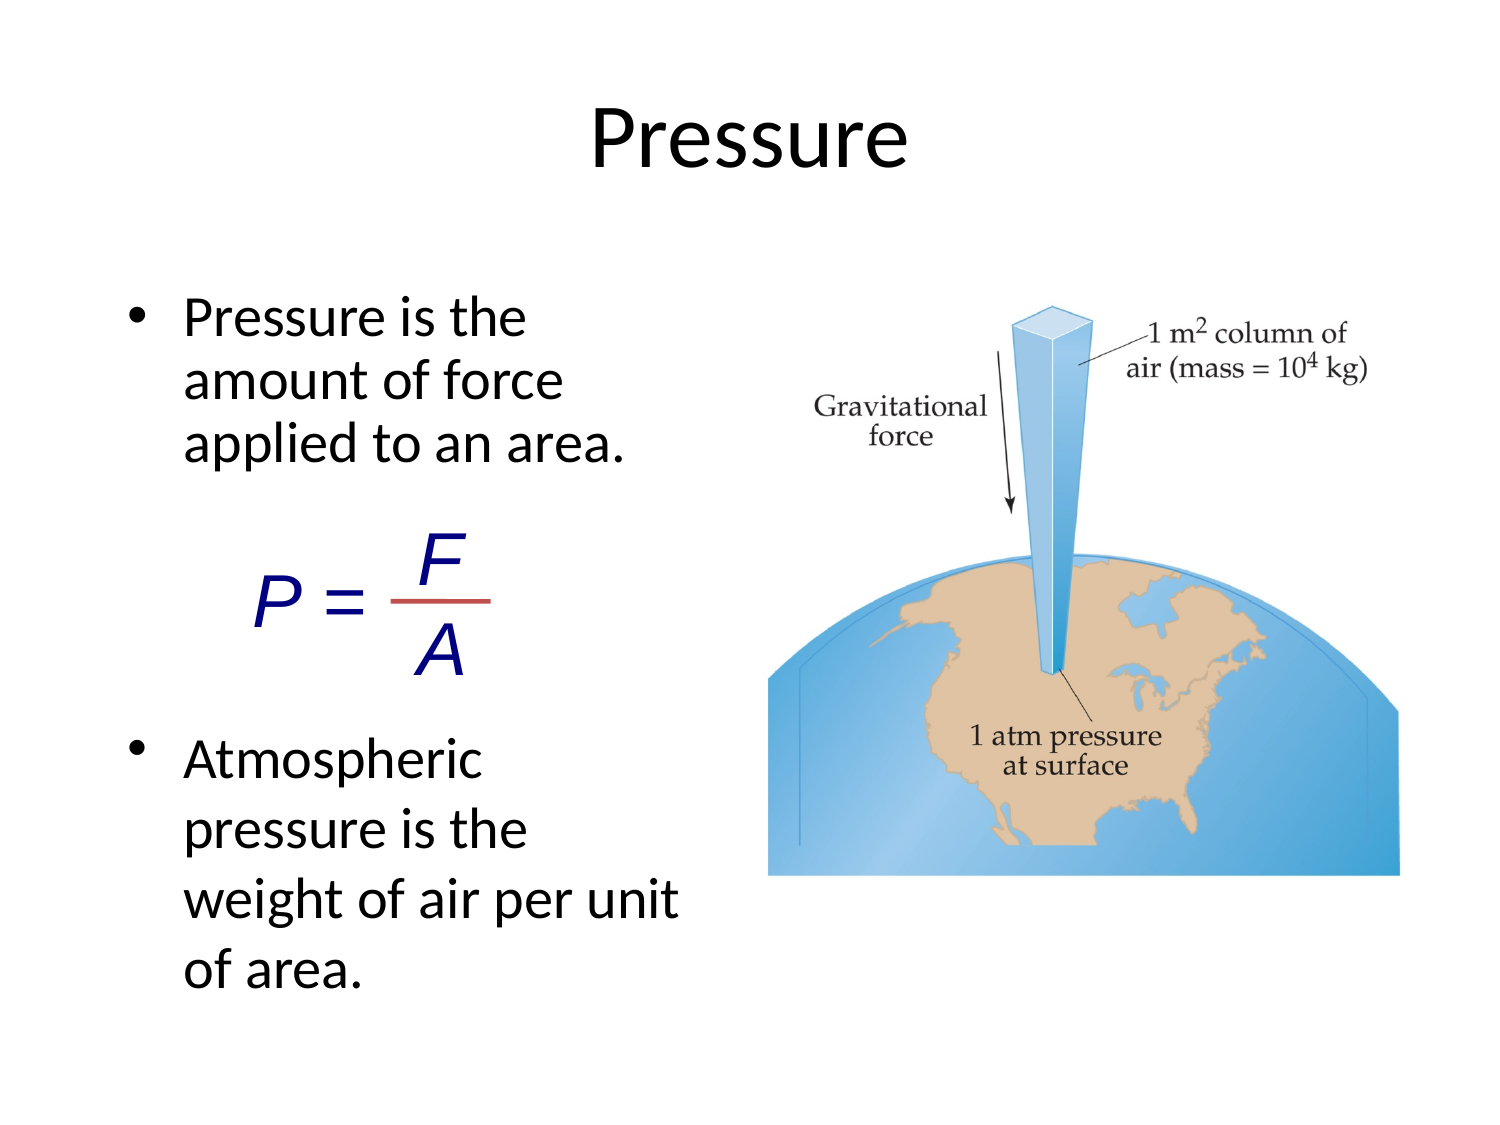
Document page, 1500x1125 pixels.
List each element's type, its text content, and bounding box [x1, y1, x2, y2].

list Pressure is the amount of force applied to an area. [112, 278, 738, 492]
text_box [237, 503, 491, 699]
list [762, 299, 1405, 881]
text_box Atmospheric pressure is the weight of air per unit of area. [112, 712, 700, 1088]
title Pressure [112, 37, 1388, 225]
